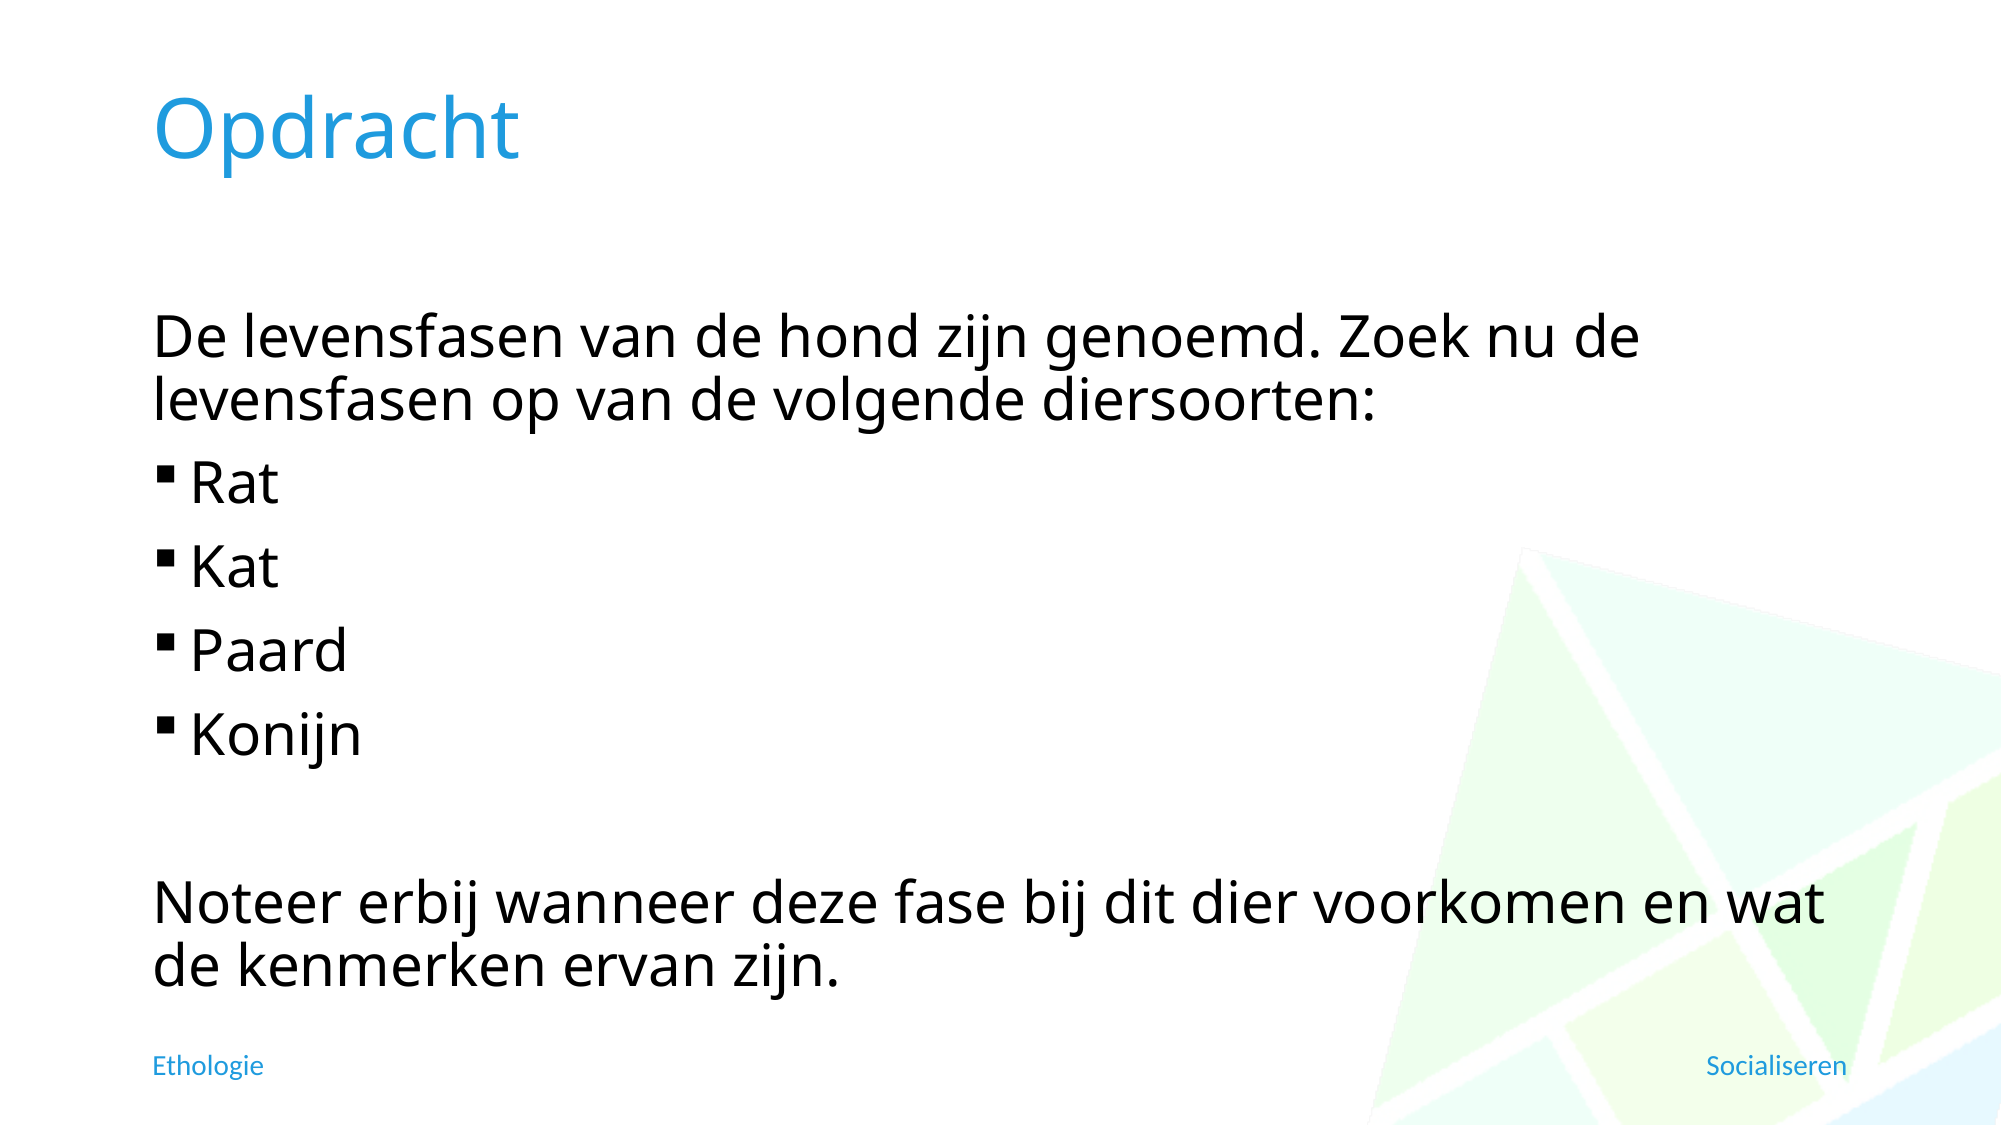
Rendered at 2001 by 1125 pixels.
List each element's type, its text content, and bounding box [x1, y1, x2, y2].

list Ethologie [137, 1042, 588, 1103]
list De levensfasen van de hond zijn genoemd. Zoek nu de levensfasen op van de volgende diersoorten: Rat Kat Paard Konijn Noteer erbij wanneer deze fase bij dit dier voorkomen en wat de kenmerken ervan zijn. [137, 299, 1863, 1014]
list Socialiseren [1412, 1042, 1863, 1103]
title Opdracht [137, 59, 1863, 203]
